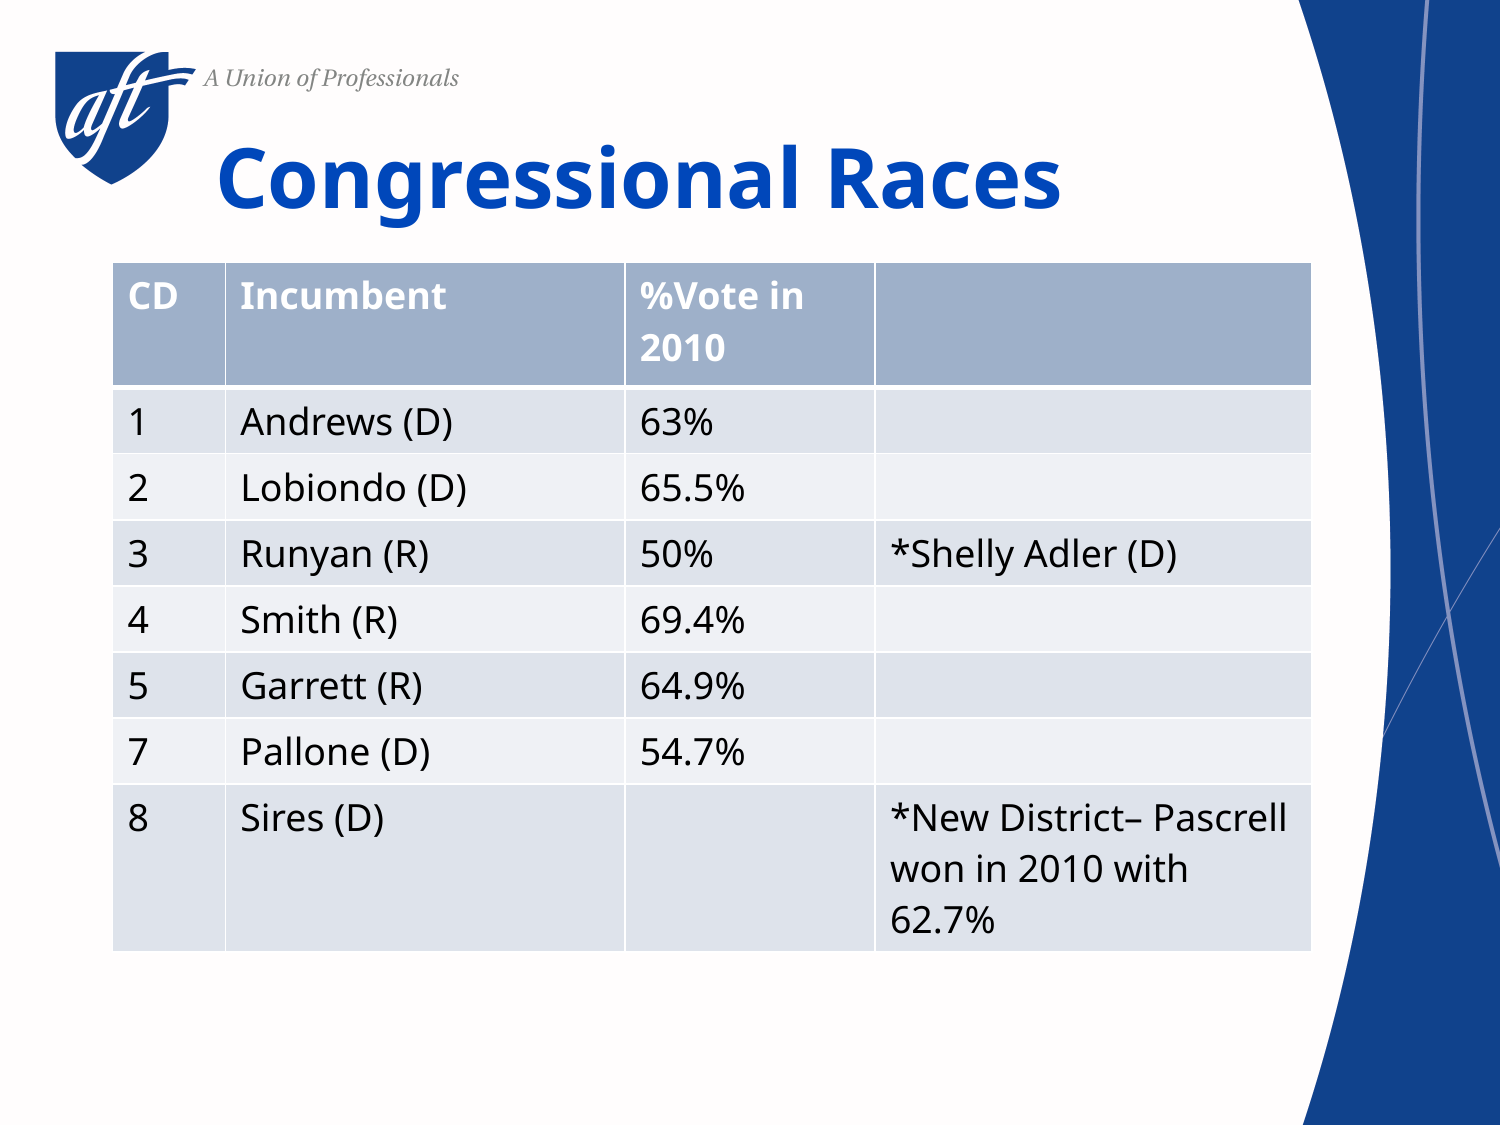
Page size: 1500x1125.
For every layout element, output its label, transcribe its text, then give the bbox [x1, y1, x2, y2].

table_header CD [113, 263, 225, 385]
table_cell [626, 785, 874, 951]
table_cell 64.9% [626, 653, 874, 717]
title Congressional Races [199, 74, 1276, 262]
table_cell 69.4% [626, 587, 874, 651]
table_cell 8 [113, 785, 225, 951]
table_cell 63% [626, 390, 874, 453]
table_cell 2 [113, 454, 225, 519]
picture [0, 0, 1500, 1125]
table_cell Garrett (R) [226, 653, 624, 717]
table_cell *Shelly Adler (D) [876, 521, 1311, 585]
table_cell 50% [626, 521, 874, 585]
table_cell Lobiondo (D) [226, 454, 624, 519]
table_cell [876, 454, 1311, 519]
table_cell 65.5% [626, 454, 874, 519]
table_cell 4 [113, 587, 225, 651]
table_cell Smith (R) [226, 587, 624, 651]
table_cell 1 [113, 390, 225, 453]
table_cell 54.7% [626, 719, 874, 783]
table_header Incumbent [226, 263, 624, 385]
table_cell 5 [113, 653, 225, 717]
table_cell 3 [113, 521, 225, 585]
table_cell Pallone (D) [226, 719, 624, 783]
table_cell [876, 587, 1311, 651]
table_cell [876, 653, 1311, 717]
table_header %Vote in 2010 [626, 263, 874, 385]
table_cell Runyan (R) [226, 521, 624, 585]
table_cell [876, 390, 1311, 453]
table_cell *New District– Pascrell won in 2010 with 62.7% [876, 785, 1311, 951]
table_header [876, 263, 1311, 385]
table_cell Sires (D) [226, 785, 624, 951]
table_cell [876, 719, 1311, 783]
table_cell 7 [113, 719, 225, 783]
table_cell Andrews (D) [226, 390, 624, 453]
